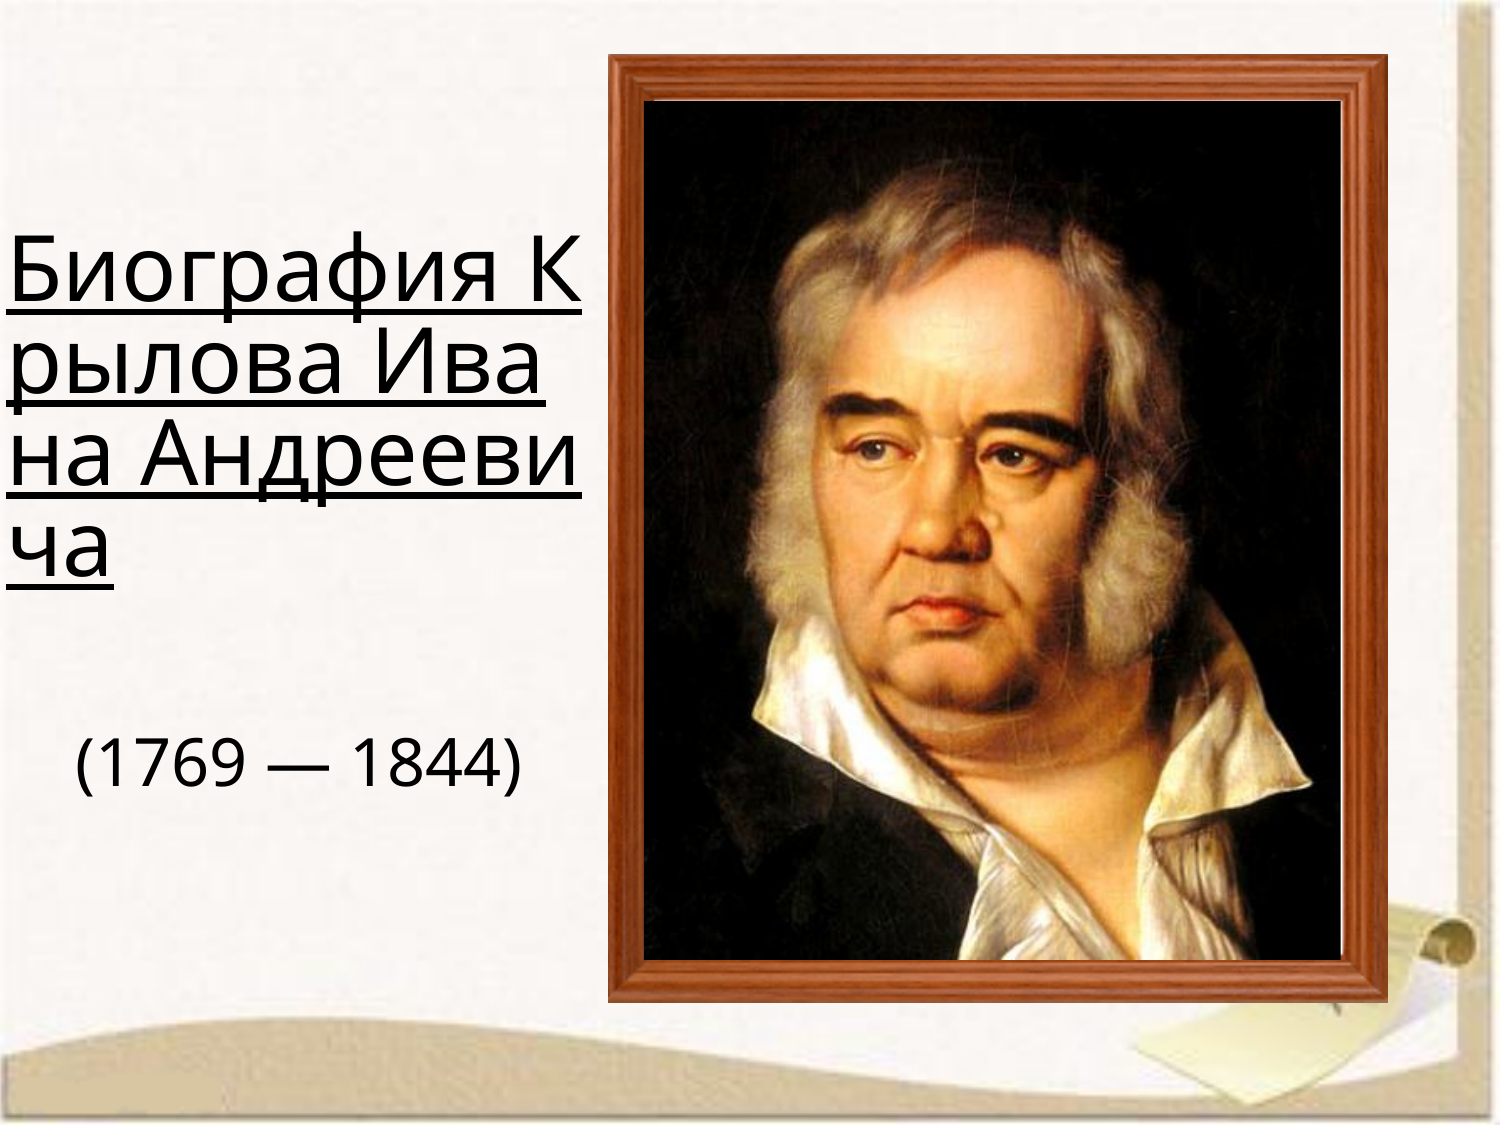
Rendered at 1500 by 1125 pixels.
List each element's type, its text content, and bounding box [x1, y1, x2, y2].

picture [0, 0, 1500, 1125]
text_box Биография Крылова Ивана Андреевича (1769 — 1844) [0, 202, 602, 533]
